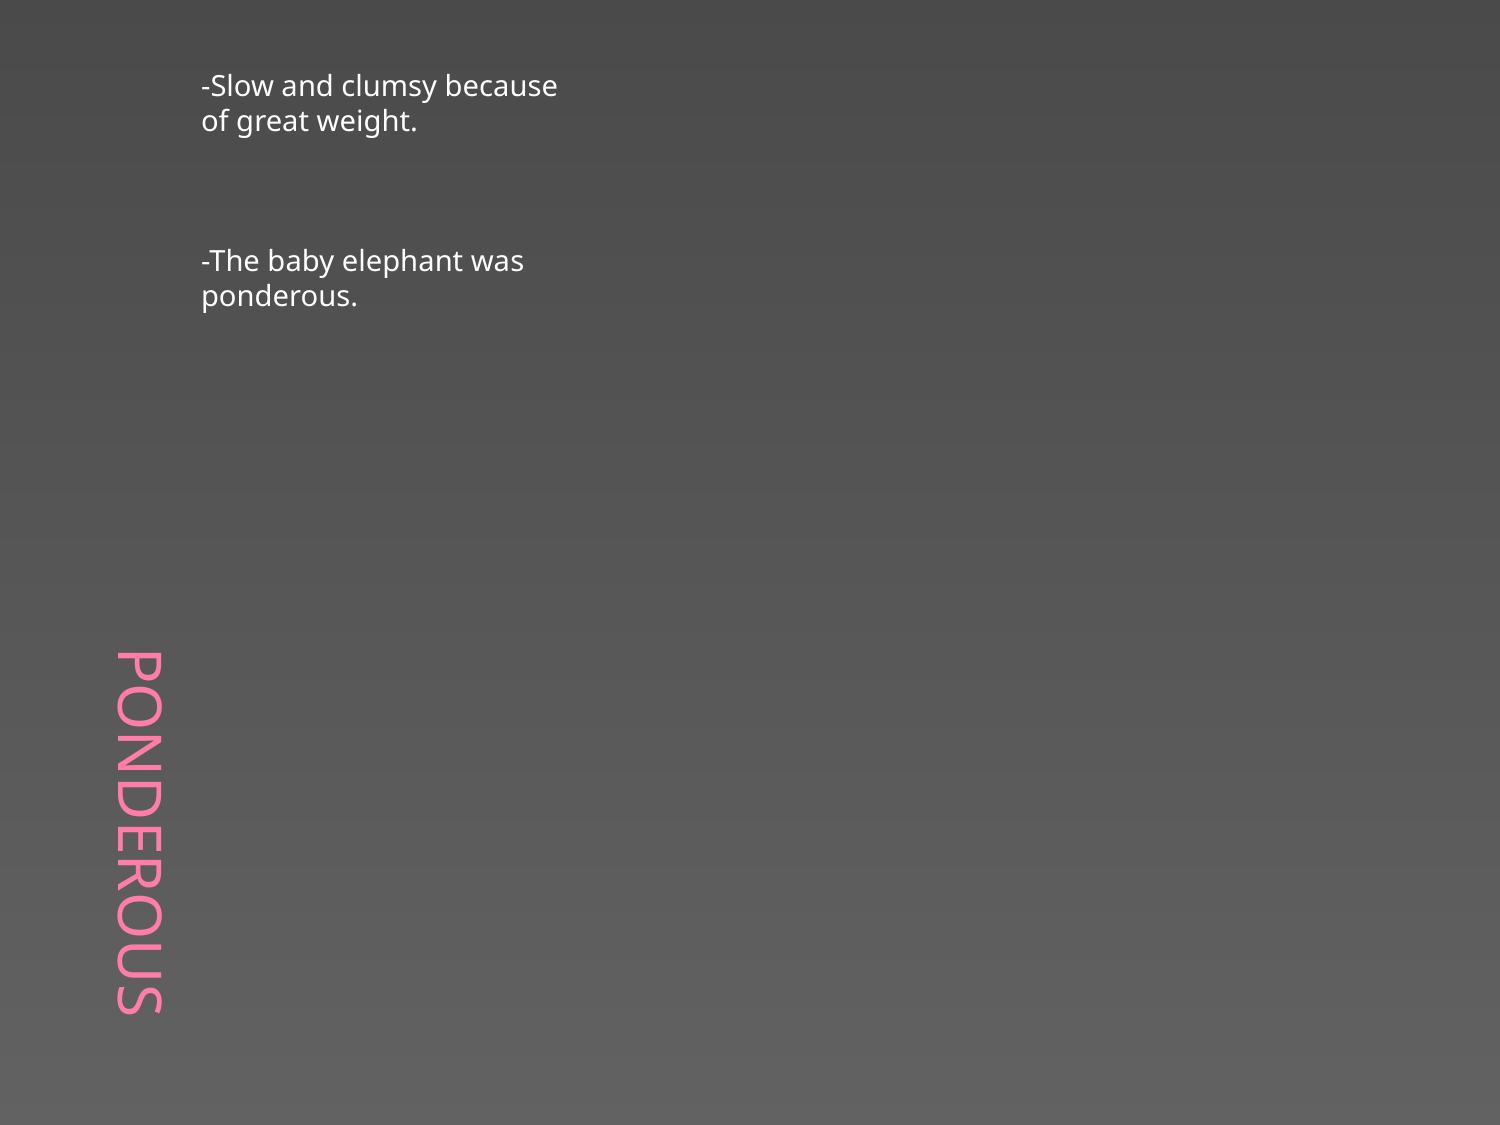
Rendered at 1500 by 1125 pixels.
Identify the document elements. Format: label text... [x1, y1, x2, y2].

list -Slow and clumsy because of great weight. -The baby elephant was ponderous. [186, 60, 587, 1036]
title Ponderous [36, 60, 186, 1036]
